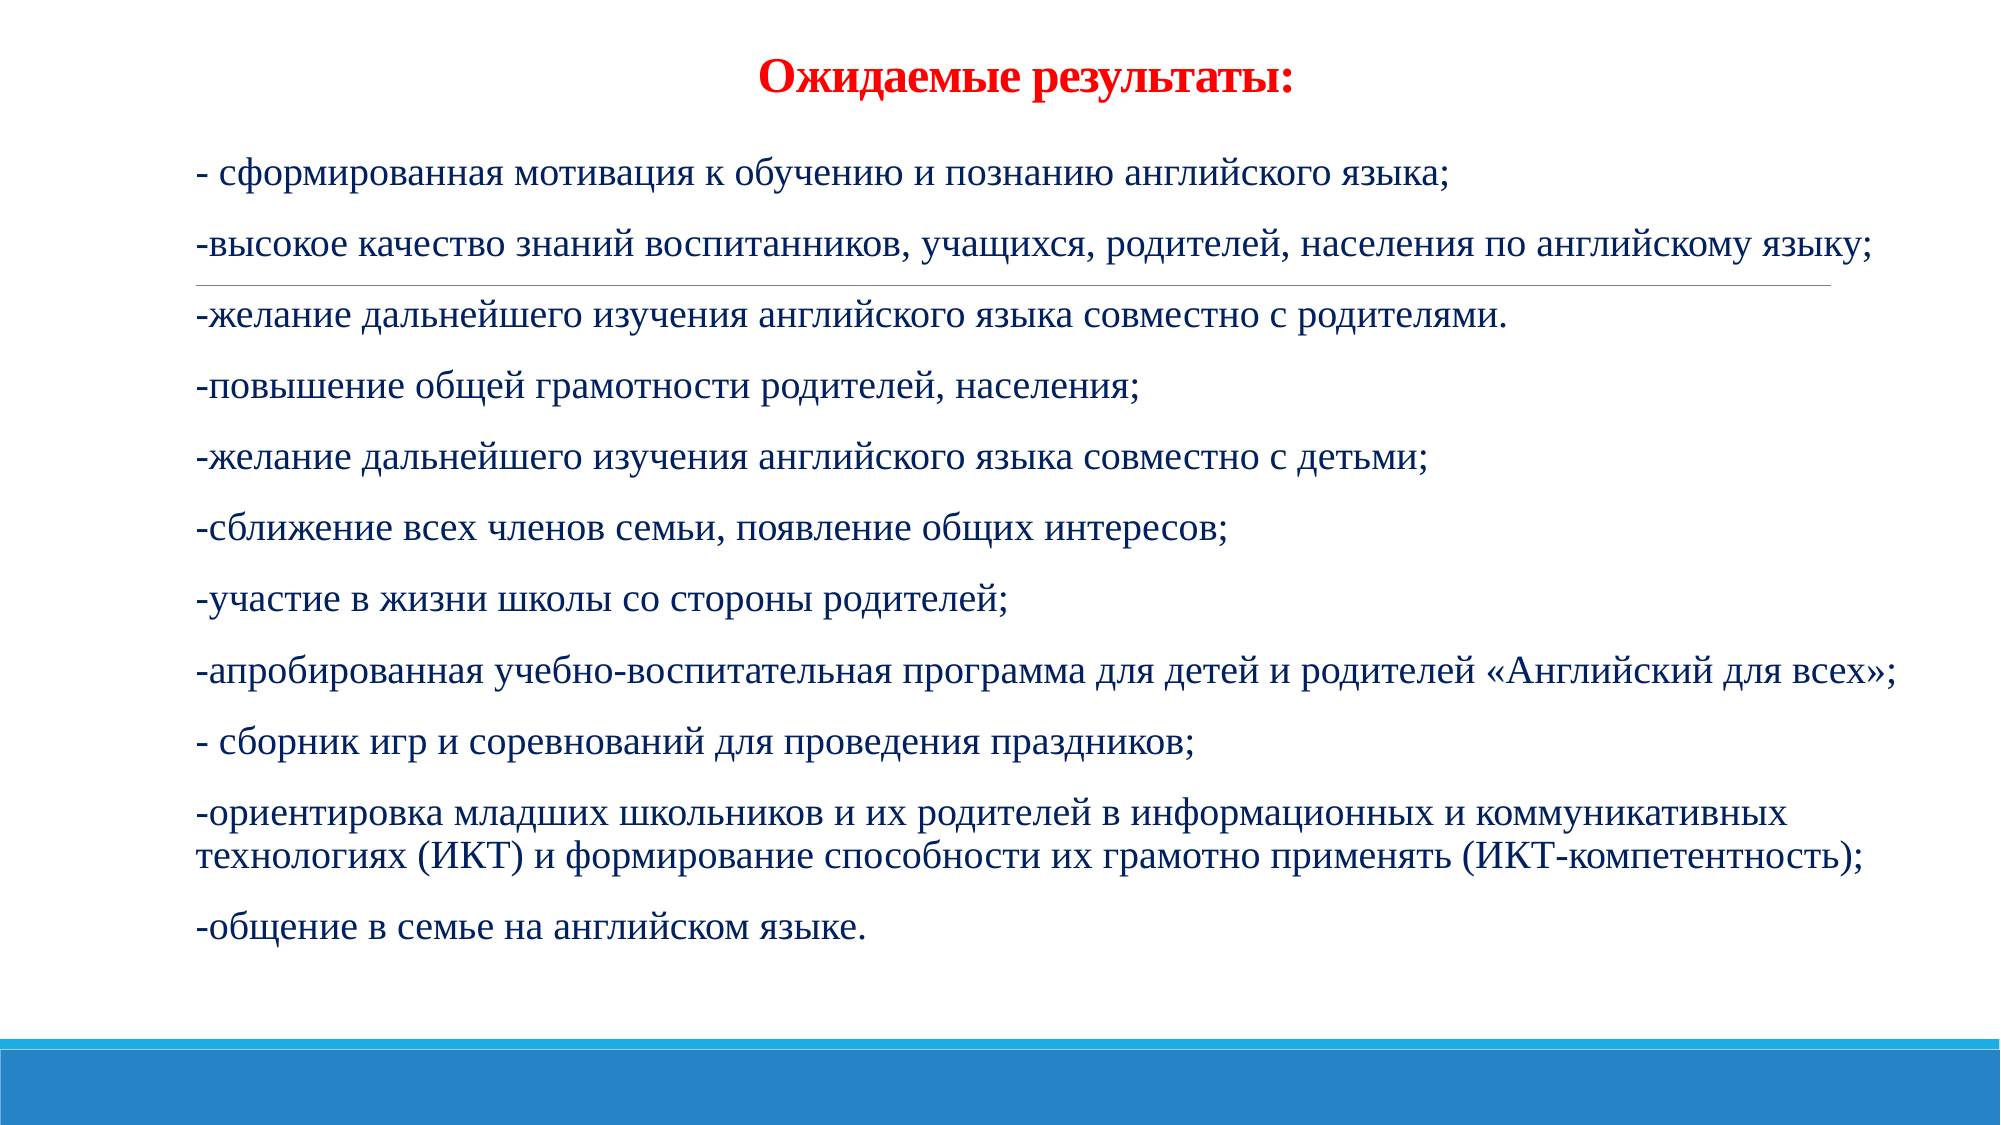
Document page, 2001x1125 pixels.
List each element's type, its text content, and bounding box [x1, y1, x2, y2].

title Ожидаемые результаты: [201, 0, 1852, 110]
list - сформированная мотивация к обучению и познанию английского языка; -высокое качество знаний воспитанников, учащихся, родителей, населения по английскому языку; -желание дальнейшего изучения английского языка совместно с родителями. -повышение общей грамотности родителей, населения; -желание дальнейшего изучения английского языка совместно с детьми; -сближение всех членов семьи, появление общих интересов; -участие в жизни школы со стороны родителей; -апробированная учебно-воспитательная программа для детей и родителей «Английский для всех»; - сборник игр и соревнований для проведения праздников; -ориентировка младших школьников и их родителей в информационных и коммуникативных технологиях (ИКТ) и формирование способности их грамотно применять (ИКТ-компетентность); -общение в семье на английском языке. [180, 142, 1911, 973]
